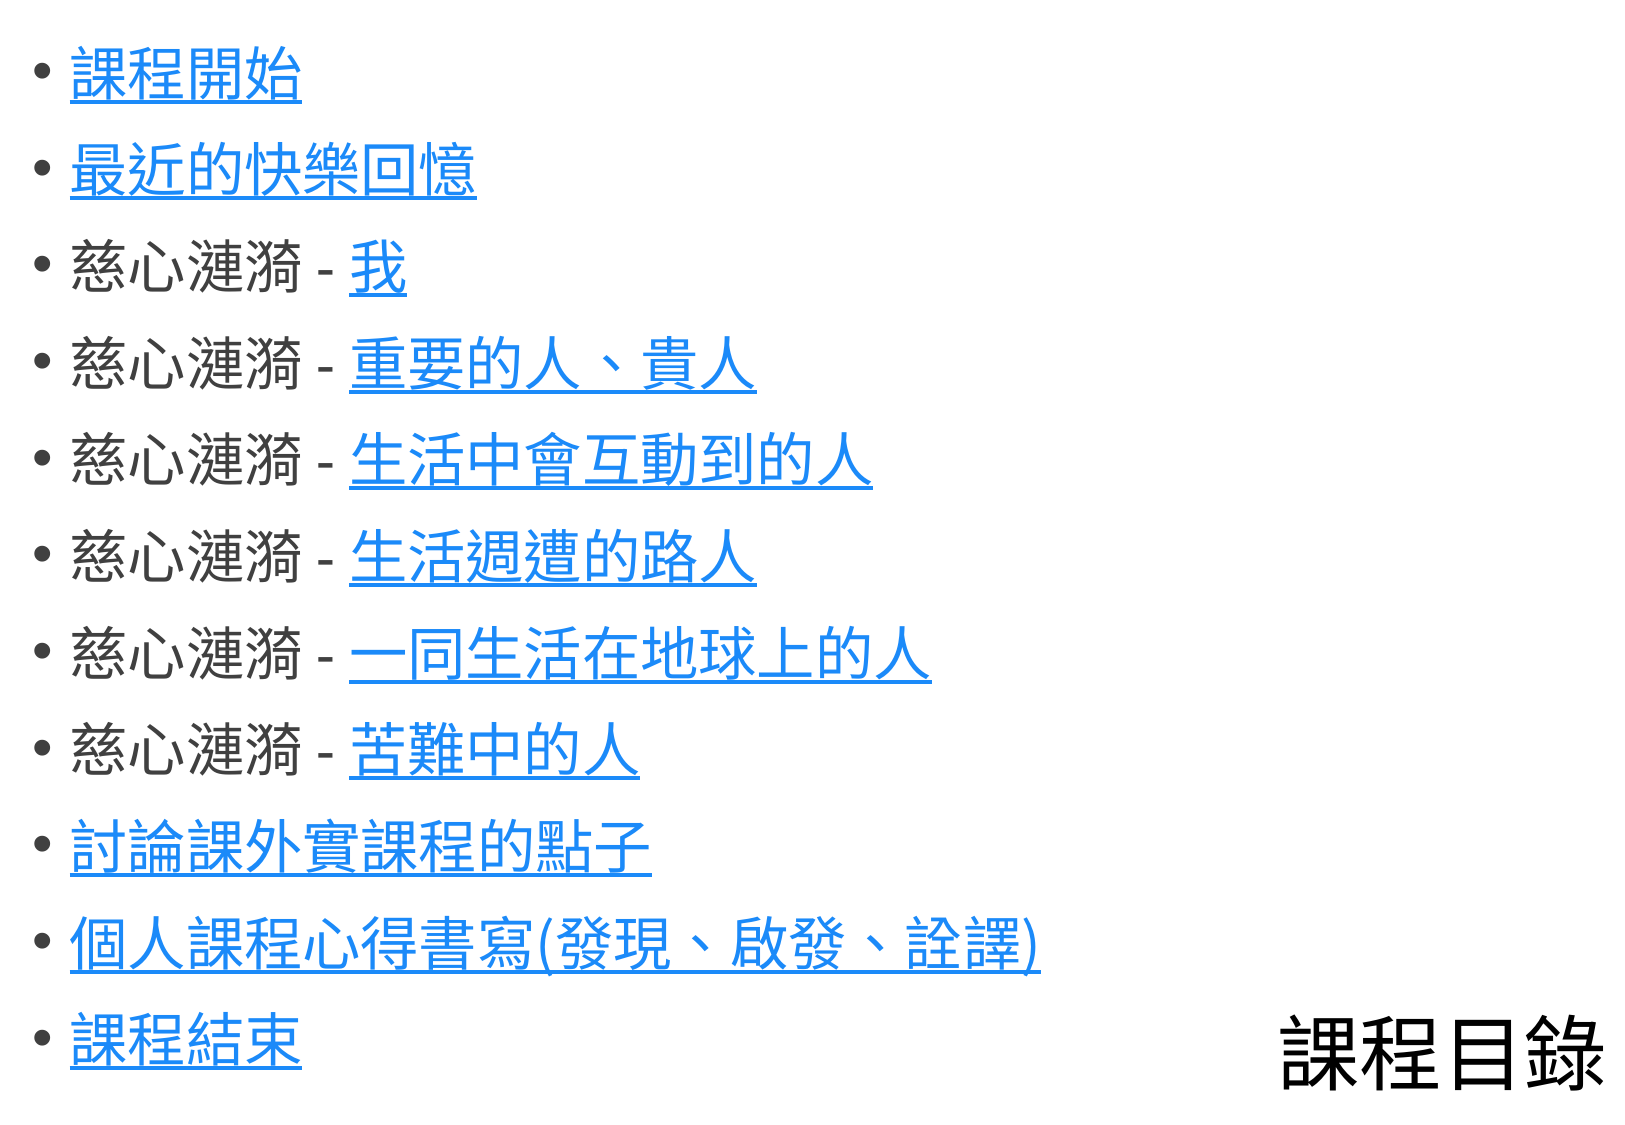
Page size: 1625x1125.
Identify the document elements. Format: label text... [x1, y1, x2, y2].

list 課程開始 最近的快樂回憶 慈心漣漪-我 慈心漣漪-重要的人、貴人 慈心漣漪-生活中會互動到的人 慈心漣漪-生活週遭的路人 慈心漣漪-一同生活在地球上的人 慈心漣漪-苦難中的人 討論課外實課程的點子 個人課程心得書寫(發現、啟發、詮譯) 課程結束 [17, 29, 1608, 1001]
title 課程目錄 [17, 1013, 1608, 1103]
